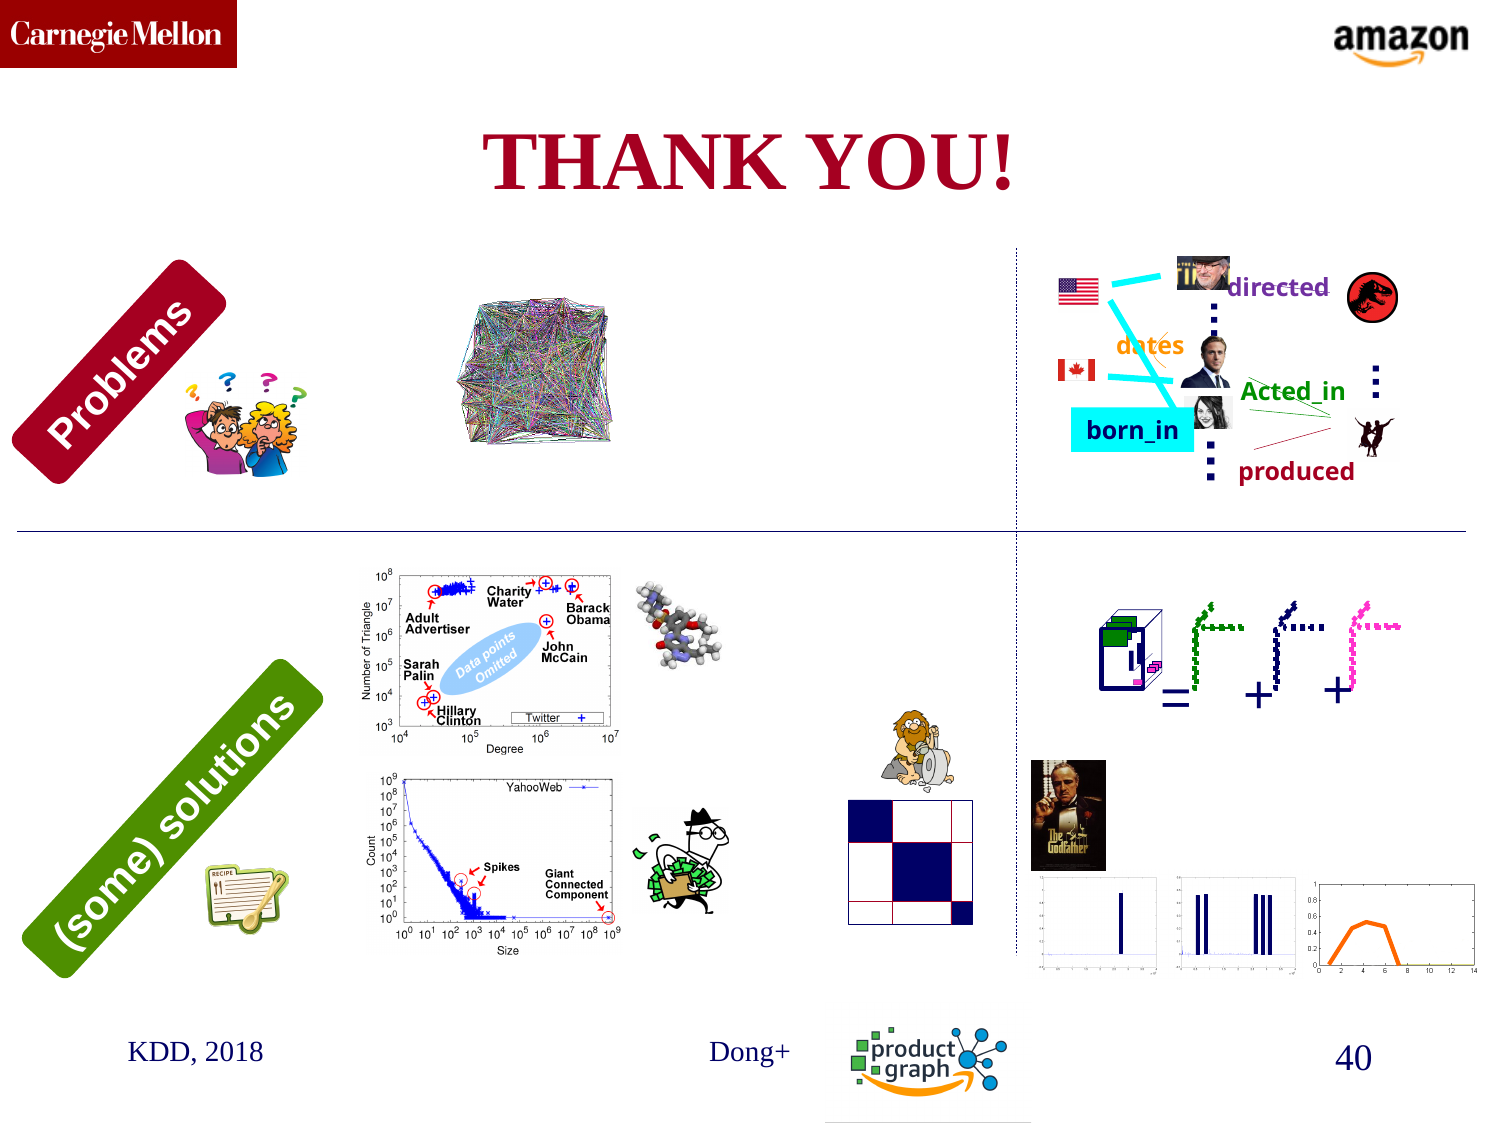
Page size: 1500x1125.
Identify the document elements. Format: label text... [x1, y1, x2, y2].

title THANK YOU! [112, 99, 1388, 213]
slide_number 40 [1074, 1024, 1388, 1101]
picture [1322, 4, 1484, 88]
picture [366, 772, 623, 955]
text_box Problems [11, 259, 227, 484]
picture [630, 575, 727, 673]
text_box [1100, 600, 1401, 691]
picture [359, 567, 621, 757]
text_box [848, 799, 973, 925]
picture [446, 273, 628, 472]
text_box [1057, 256, 1423, 478]
slide_number KDD, 2018 [112, 1024, 426, 1101]
text_box (some) solutions [21, 658, 324, 979]
picture [184, 372, 307, 477]
picture [0, 0, 237, 68]
picture [632, 807, 730, 914]
picture [881, 710, 955, 794]
footer Dong+ [512, 1024, 988, 1101]
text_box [1024, 868, 1481, 980]
picture [1031, 760, 1107, 871]
picture [205, 864, 289, 936]
